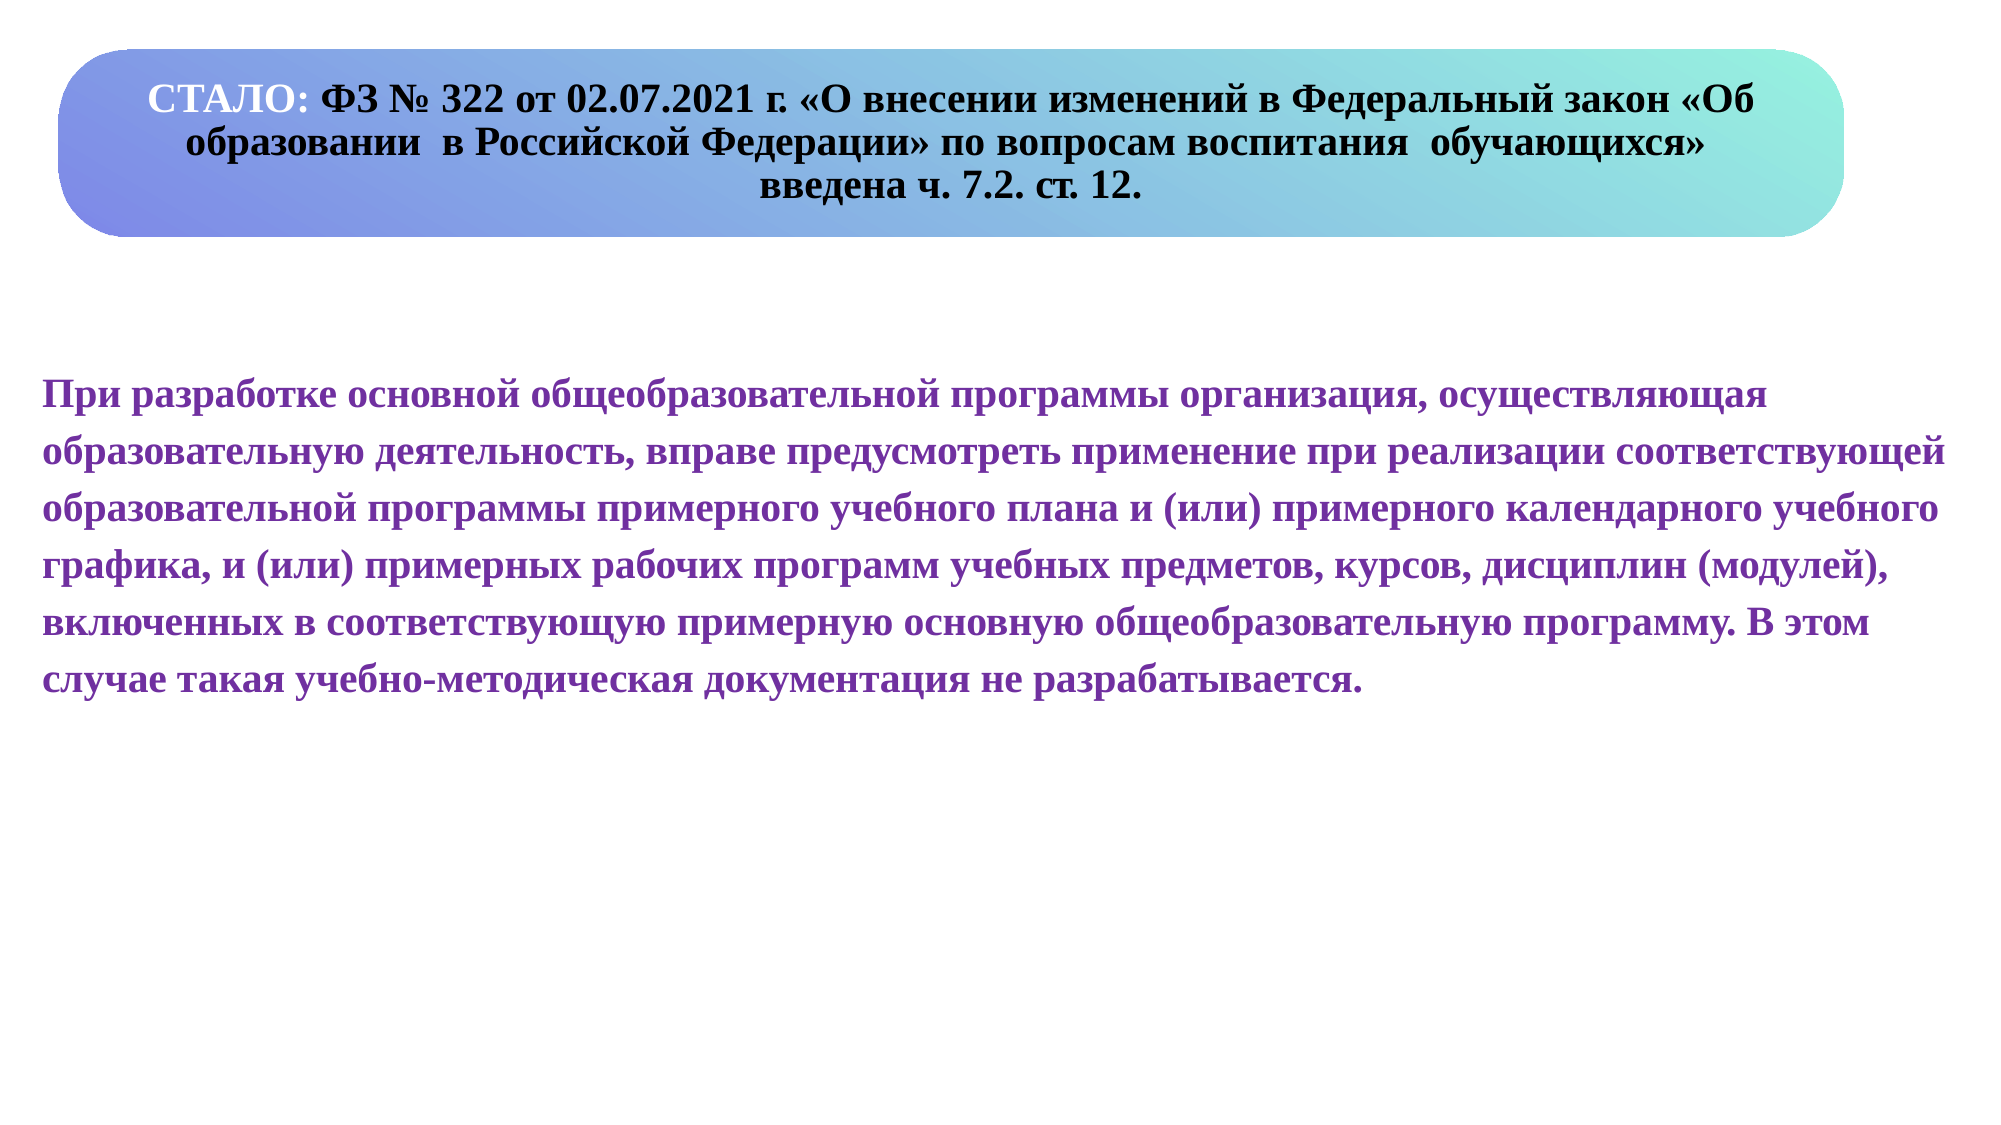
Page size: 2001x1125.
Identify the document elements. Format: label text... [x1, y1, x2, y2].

text_box При разработке основной общеобразовательной программы организация, осуществляющая образовательную деятельность, вправе предусмотреть применение при реализации соответствующей образовательной программы примерного учебного плана и (или) примерного календарного учебного графика, и (или) примерных рабочих программ учебных предметов, курсов, дисциплин (модулей), включенных в соответствующую примерную основную общеобразовательную программу. В этом случае такая учебно-методическая документация не разрабатывается. [39, 356, 1957, 701]
text_box СТАЛО: ФЗ № 322 от 02.07.2021 г. «О внесении изменений в Федеральный закон «Об образовании в Российской Федерации» по вопросам воспитания обучающихся» введена ч. 7.2. ст. 12. [58, 49, 1844, 237]
